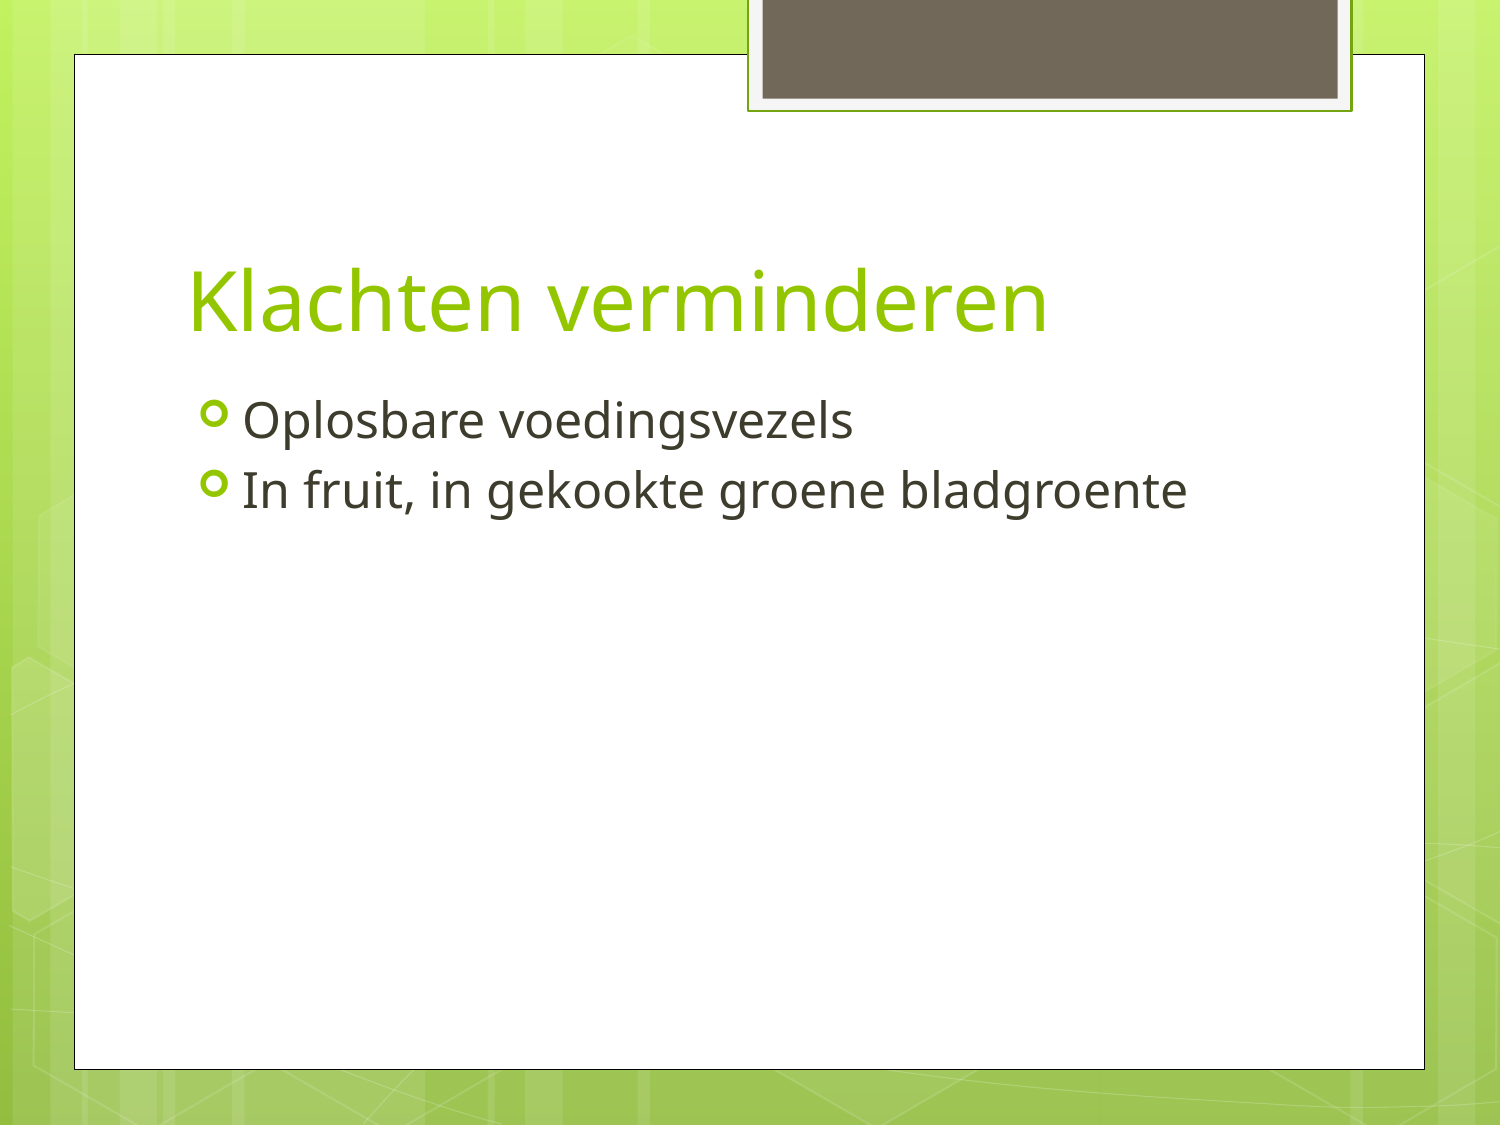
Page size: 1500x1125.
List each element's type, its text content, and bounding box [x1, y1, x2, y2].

title Klachten verminderen [171, 168, 1324, 357]
list Oplosbare voedingsvezels In fruit, in gekookte groene bladgroente [171, 381, 1283, 957]
